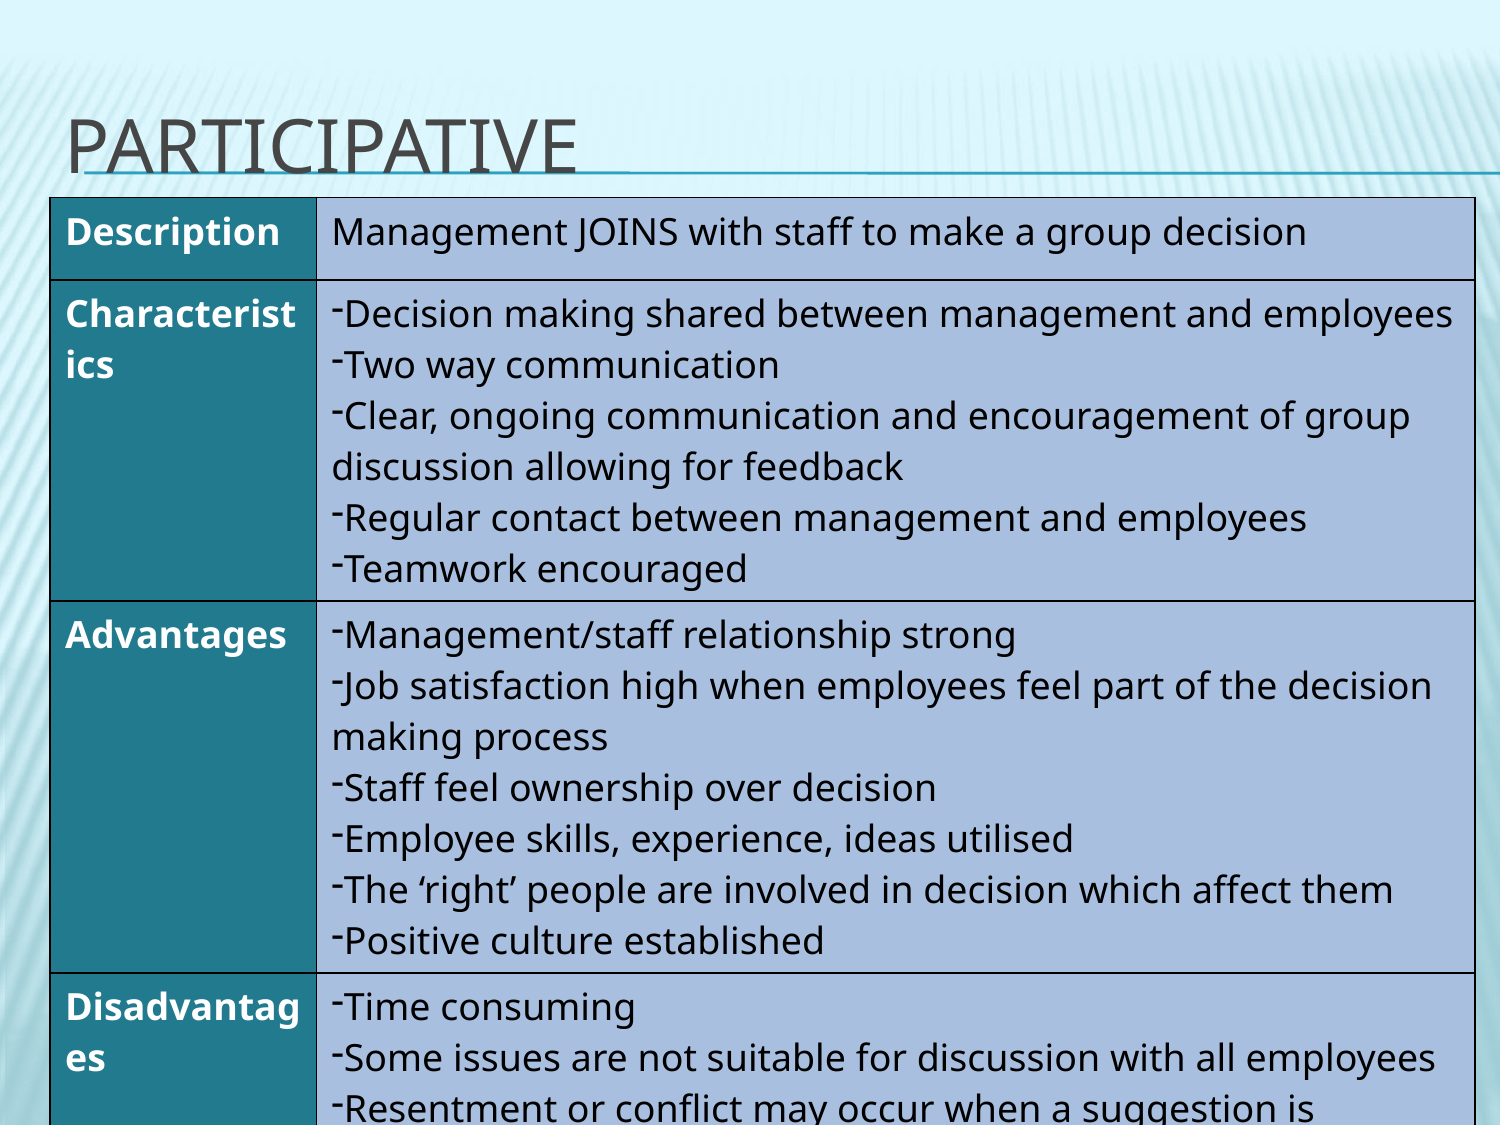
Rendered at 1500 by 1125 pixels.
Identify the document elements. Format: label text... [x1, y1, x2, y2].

table_cell Disadvantages [51, 974, 316, 1125]
table_cell Time consuming Some issues are not suitable for discussion with all employees Resentment or conflict may occur when a suggestion is ignored. [317, 974, 1474, 1125]
table_cell Decision making shared between management and employees Two way communication Clear, ongoing communication and encouragement of group discussion allowing for feedback Regular contact between management and employees Teamwork encouraged [317, 281, 1474, 600]
table_header Description [51, 198, 316, 279]
table_header Management JOINS with staff to make a group decision [317, 198, 1474, 279]
table_cell Characteristics [51, 281, 316, 600]
table_cell Advantages [51, 602, 316, 972]
table_cell Management/staff relationship strong Job satisfaction high when employees feel part of the decision making process Staff feel ownership over decision Employee skills, experience, ideas utilised The ‘right’ people are involved in decision which affect them Positive culture established [317, 602, 1474, 972]
title Participative [50, 75, 1475, 197]
